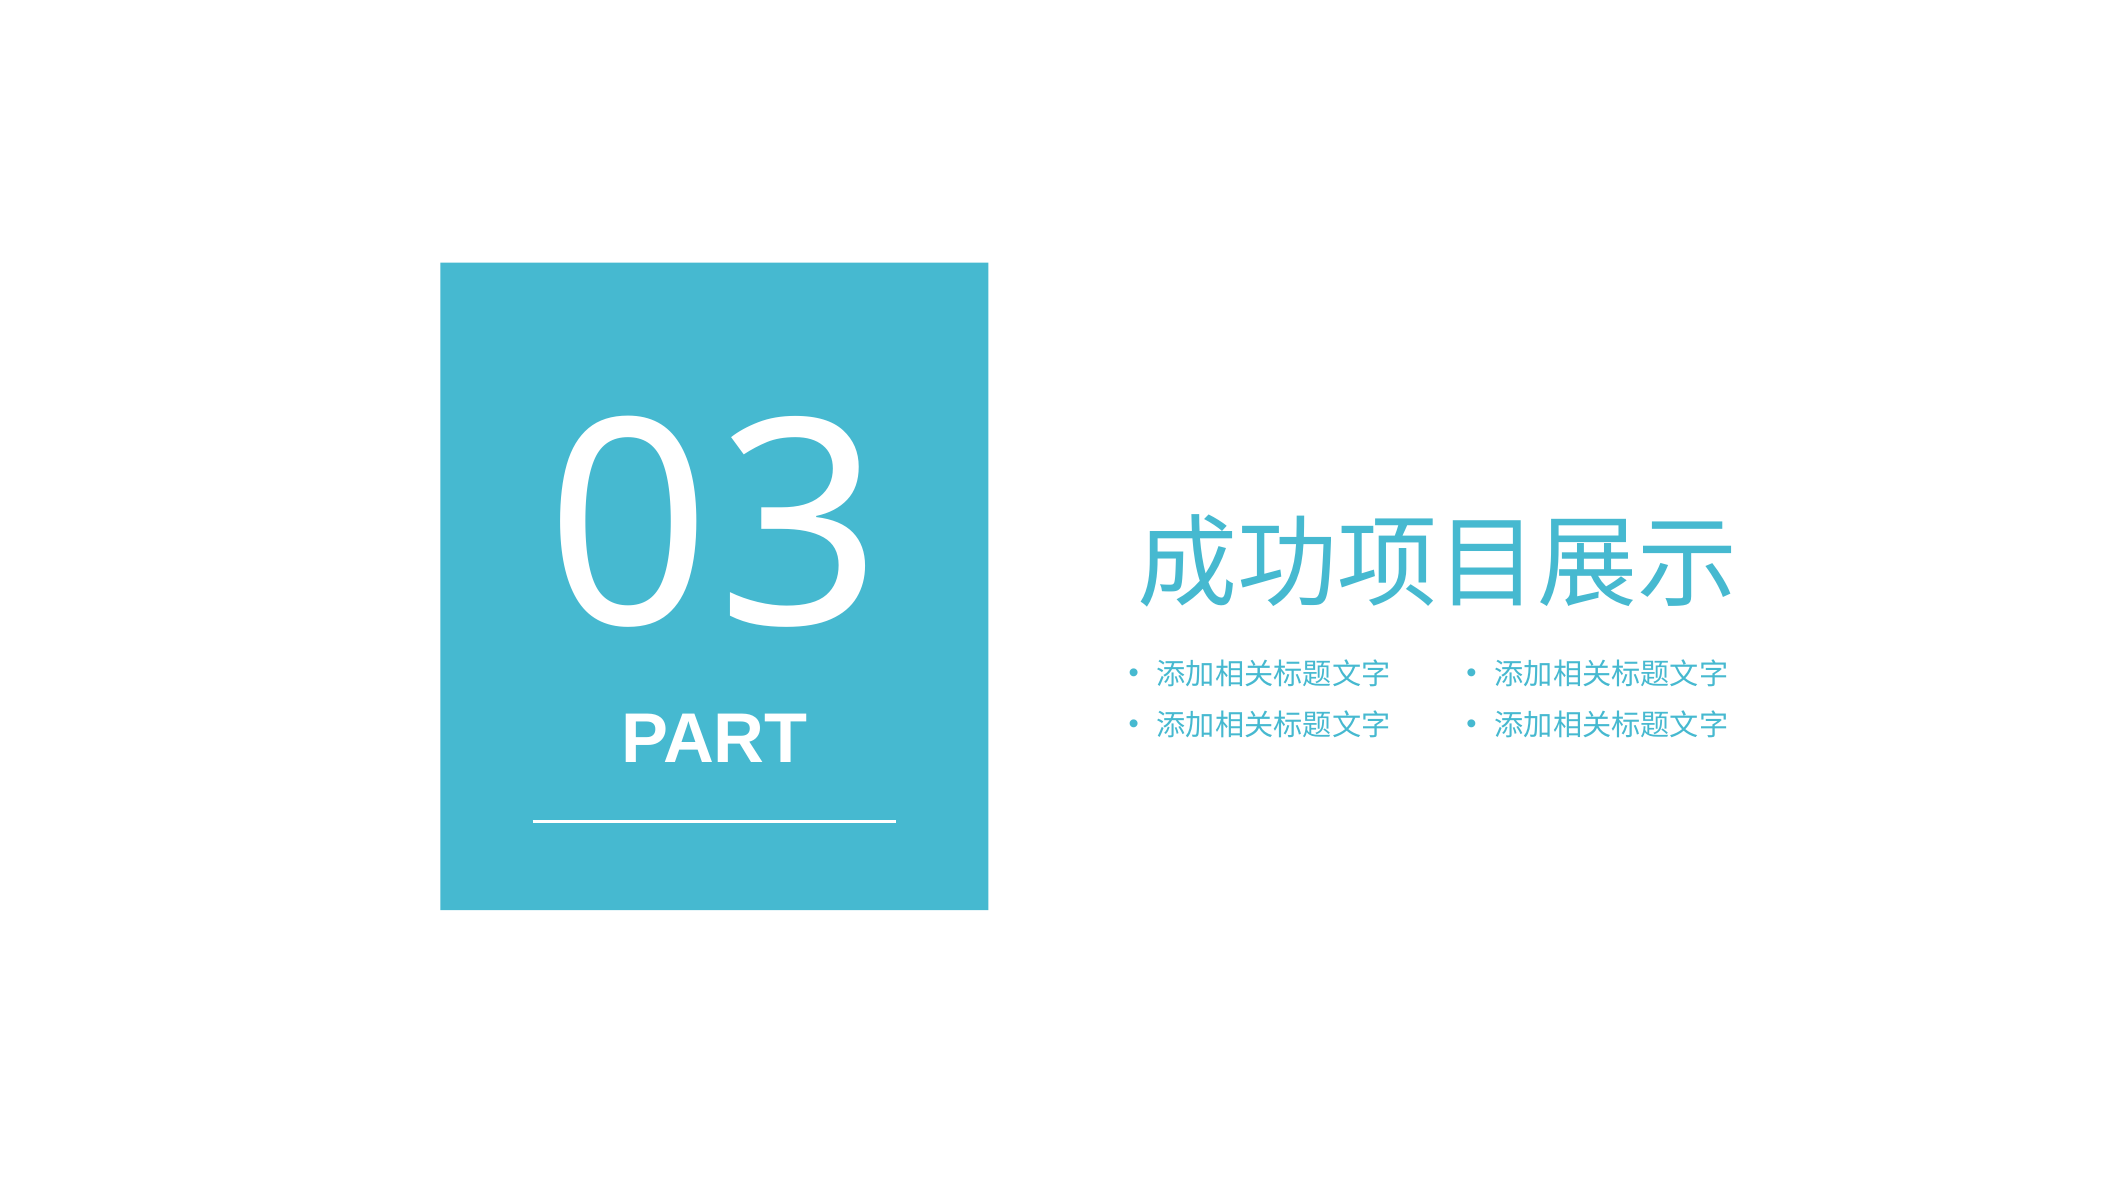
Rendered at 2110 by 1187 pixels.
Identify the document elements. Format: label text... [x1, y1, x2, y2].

text_box 添加相关标题文字 [1466, 705, 1768, 741]
text_box [439, 261, 989, 911]
text_box PART [513, 692, 916, 777]
text_box 添加相关标题文字 [1128, 705, 1430, 741]
text_box 添加相关标题文字 [1466, 654, 1768, 690]
text_box 03 [475, 330, 954, 690]
text_box 成功项目展示 [1137, 498, 1847, 619]
text_box 添加相关标题文字 [1128, 654, 1430, 690]
